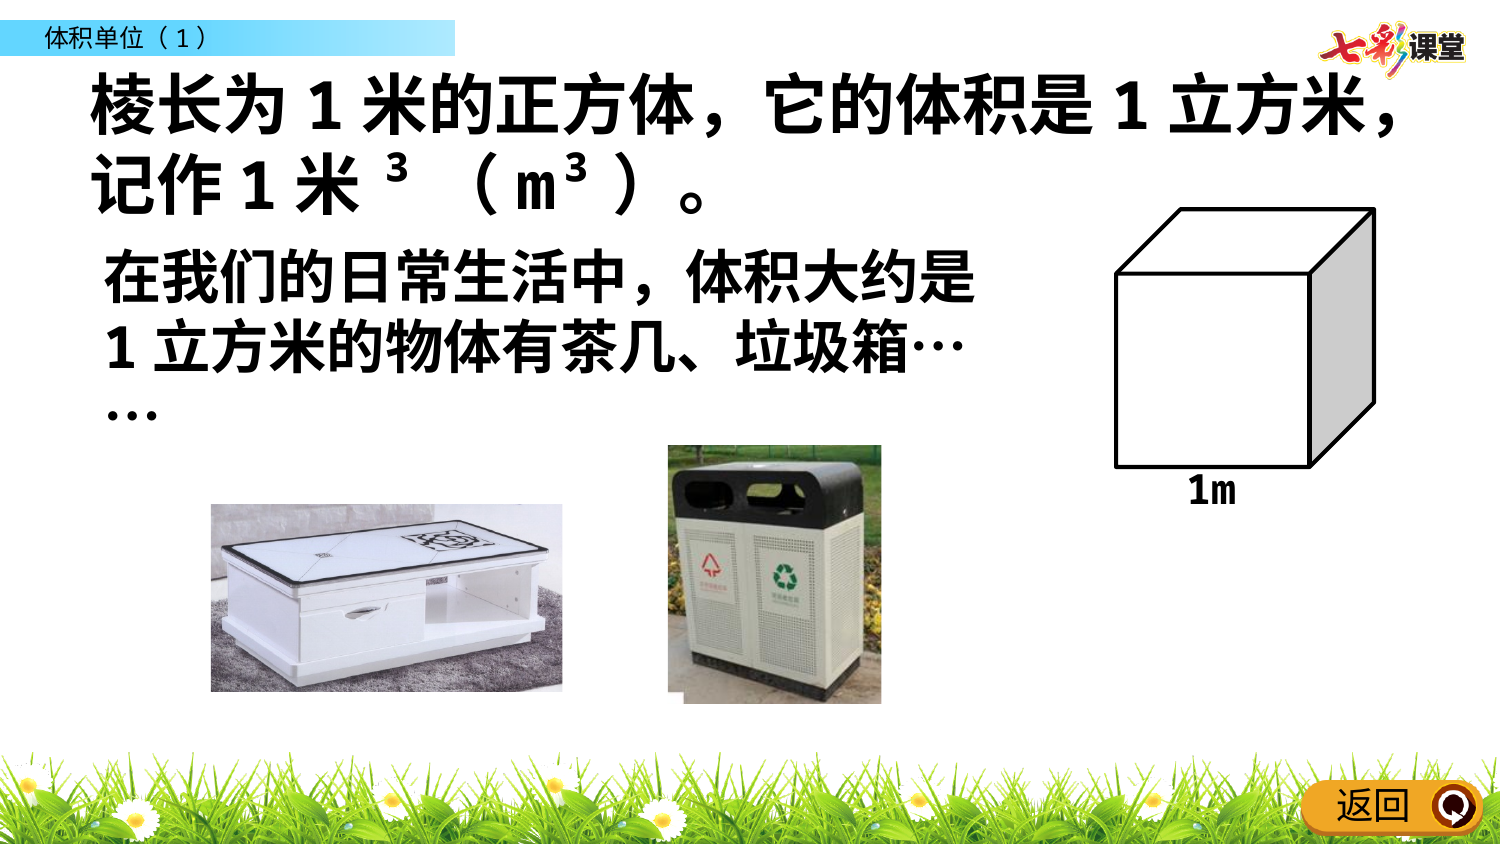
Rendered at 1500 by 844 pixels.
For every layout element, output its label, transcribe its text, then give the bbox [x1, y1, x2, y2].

picture [667, 445, 882, 704]
picture [0, 752, 1500, 844]
text_box [1114, 207, 1377, 470]
text_box 棱长为1米的正方体，它的体积是1立方米，记作1米³（m³）。 [74, 55, 1443, 231]
picture [210, 503, 563, 692]
text_box 1m [1171, 455, 1251, 521]
picture [1316, 20, 1468, 80]
text_box 在我们的日常生活中，体积大约是1立方米的物体有茶几、垃圾箱…… [88, 232, 1003, 458]
